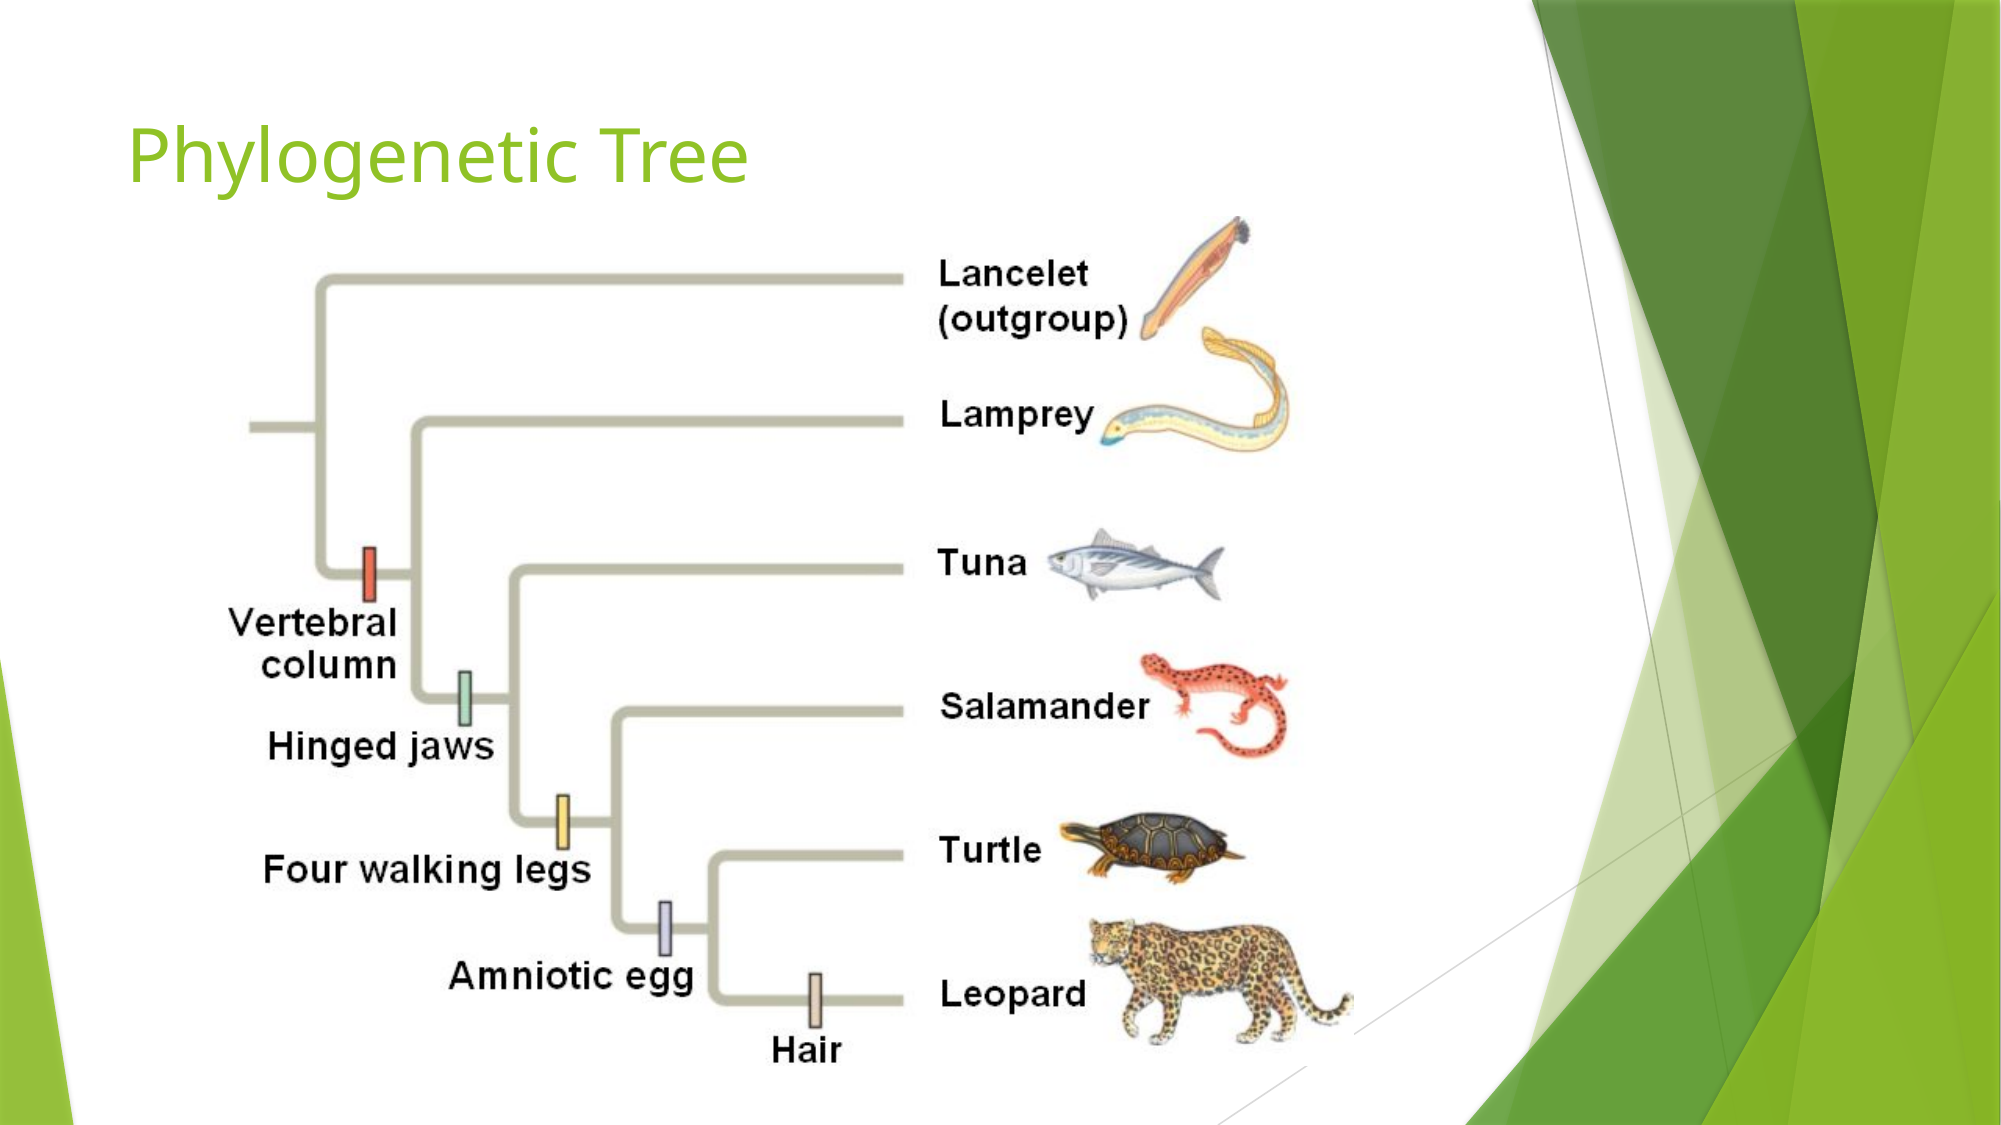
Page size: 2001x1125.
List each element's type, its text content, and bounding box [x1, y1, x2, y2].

title Phylogenetic Tree [111, 99, 1522, 317]
picture [227, 215, 1354, 1067]
